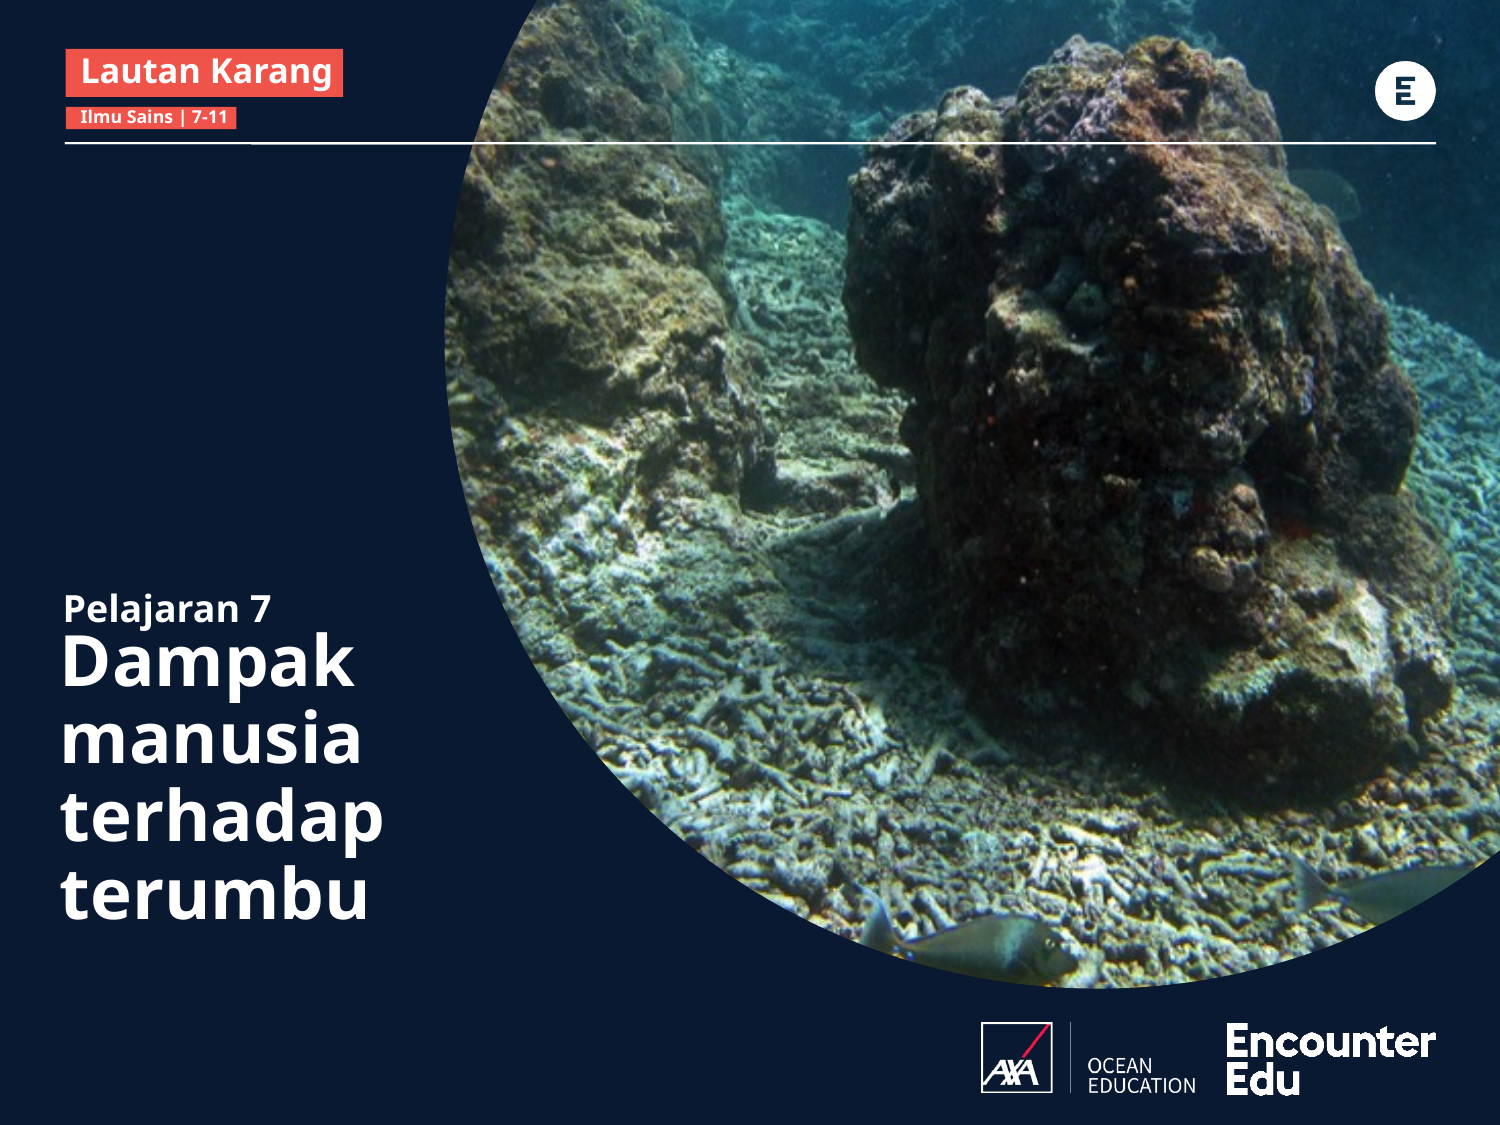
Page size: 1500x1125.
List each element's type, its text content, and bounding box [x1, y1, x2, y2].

list Ilmu Sains | 7-11 [65, 106, 237, 130]
picture [981, 1021, 1195, 1093]
text_box [444, 0, 1500, 989]
list Pelajaran 7 [54, 582, 445, 614]
picture [1373, 58, 1437, 123]
picture [1222, 1020, 1443, 1097]
list Dampak manusia terhadap terumbu [51, 614, 606, 962]
list Lautan Karang [65, 48, 344, 98]
